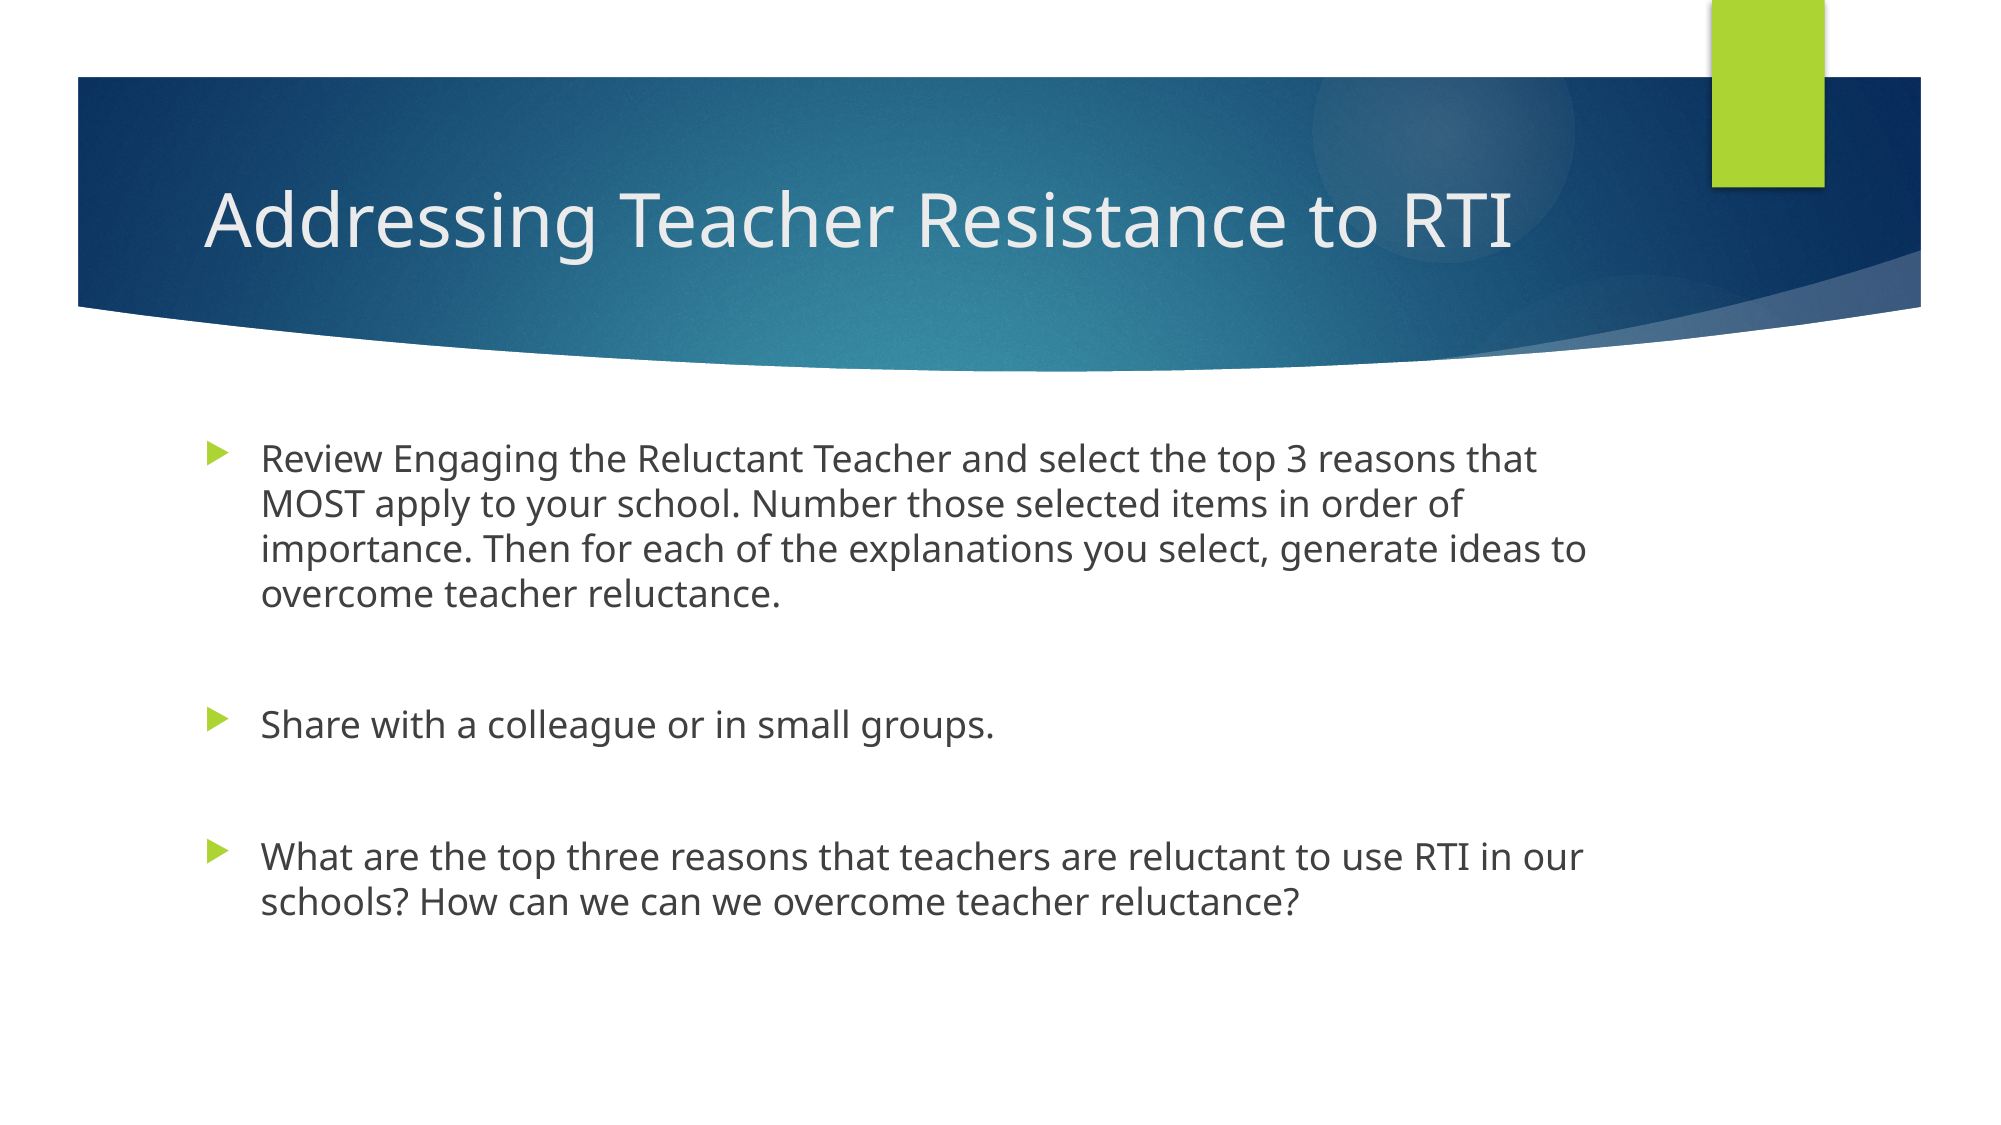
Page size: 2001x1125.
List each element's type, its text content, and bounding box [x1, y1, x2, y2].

title Addressing Teacher Resistance to RTI [189, 159, 1627, 276]
list Review Engaging the Reluctant Teacher and select the top 3 reasons that MOST apply to your school. Number those selected items in order of importance. Then for each of the explanations you select, generate ideas to overcome teacher reluctance. Share with a colleague or in small groups. What are the top three reasons that teachers are reluctant to use RTI in our schools? How can we can we overcome teacher reluctance? [189, 427, 1627, 988]
